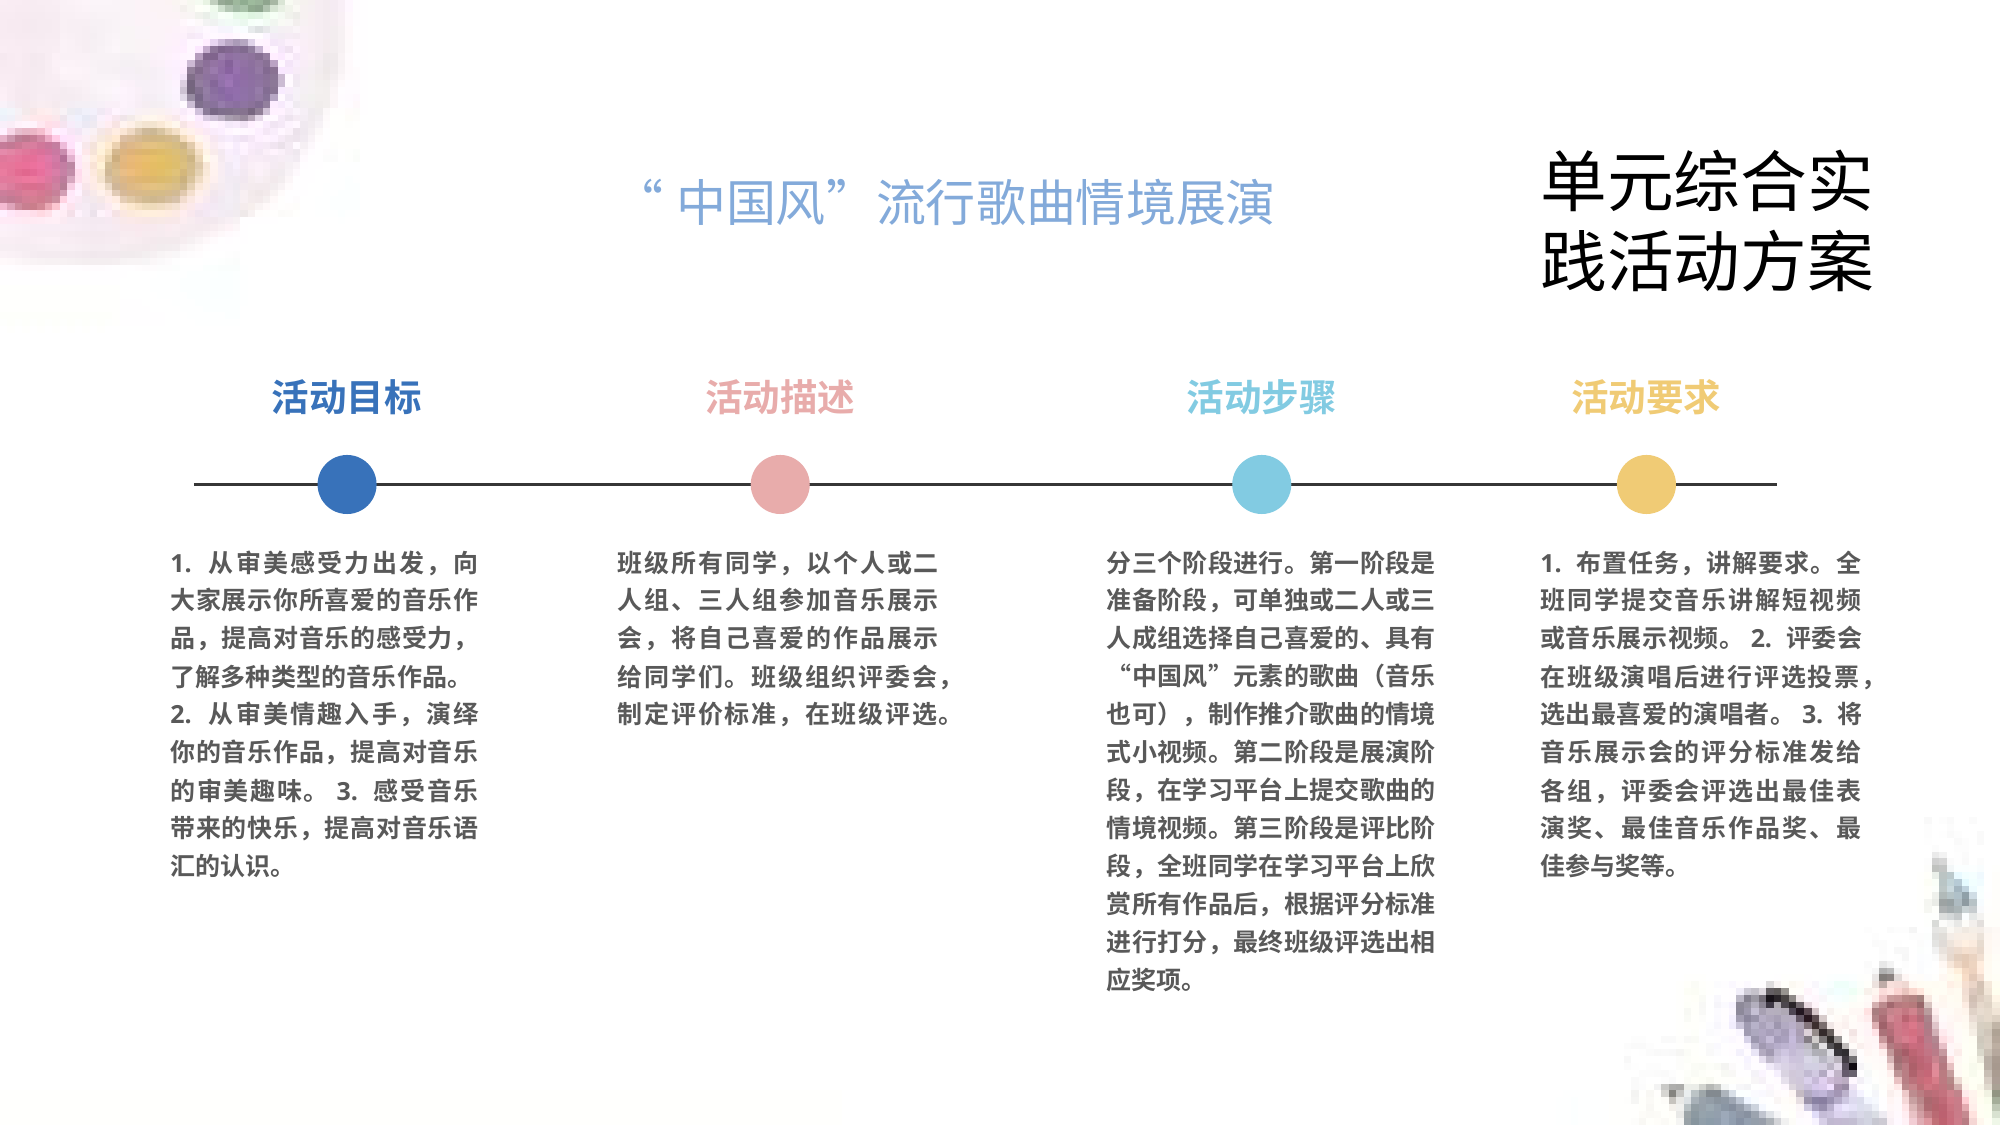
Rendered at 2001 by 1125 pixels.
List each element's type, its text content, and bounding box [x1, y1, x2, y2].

text_box 班级所有同学，以个人或二人组、三人组参加音乐展示会，将自己喜爱的作品展示给同学们。班级组织评委会，制定评价标准，在班级评选。 [602, 531, 955, 737]
text_box [317, 454, 377, 483]
text_box [1234, 496, 1289, 515]
text_box [753, 496, 808, 515]
text_box 活动要求 [1556, 366, 1737, 427]
text_box 单元综合实践活动方案 [1525, 132, 1912, 307]
text_box 1. 从审美感受力出发，向大家展示你所喜爱的音乐作品，提高对音乐的感受力，了解多种类型的音乐作品。2. 从审美情趣入手，演绎你的音乐作品，提高对音乐的审美趣味。3. 感受音乐带来的快乐，提高对音乐语汇的认识。 [155, 531, 494, 889]
text_box 活动目标 [257, 366, 437, 427]
text_box [1232, 454, 1292, 483]
picture [0, 0, 2000, 1125]
text_box [1619, 496, 1674, 515]
text_box 活动步骤 [1171, 366, 1352, 427]
text_box 活动描述 [690, 366, 871, 427]
text_box 分三个阶段进行。第一阶段是准备阶段，可单独或二人或三人成组选择自己喜爱的、具有“中国风”元素的歌曲（音乐也可），制作推介歌曲的情境式小视频。第二阶段是展演阶段，在学习平台上提交歌曲的情境视频。第三阶段是评比阶段，全班同学在学习平台上欣赏所有作品后，根据评分标准进行打分，最终班级评选出相应奖项。 [1091, 531, 1451, 1002]
text_box “中国风”流行歌曲情境展演 [344, 164, 1525, 239]
text_box 1. 布置任务，讲解要求。全班同学提交音乐讲解短视频或音乐展示视频。2. 评委会在班级演唱后进行评选投票，选出最喜爱的演唱者。3. 将音乐展示会的评分标准发给各组，评委会评选出最佳表演奖、最佳音乐作品奖、最佳参与奖等。 [1525, 531, 1877, 889]
text_box [750, 454, 810, 483]
text_box [319, 496, 375, 515]
text_box [1617, 454, 1676, 483]
